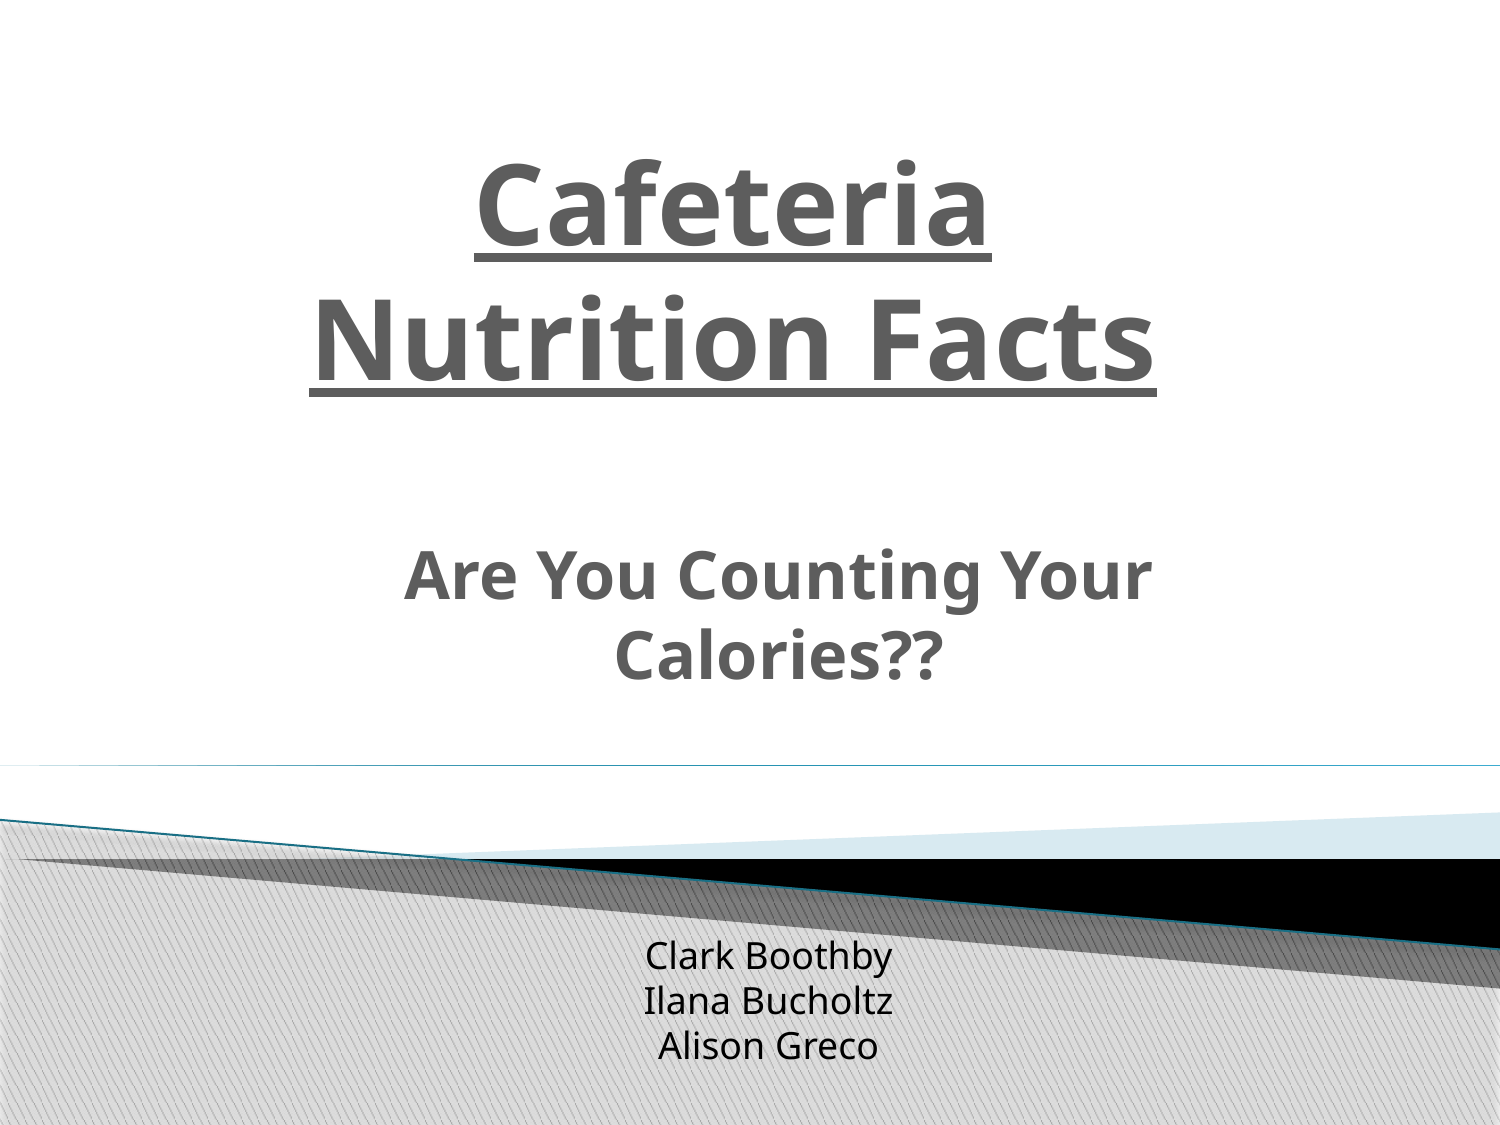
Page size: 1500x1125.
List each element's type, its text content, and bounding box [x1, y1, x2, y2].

text_box Clark Boothby Ilana Bucholtz Alison Greco [437, 924, 1100, 1075]
text_box Are You Counting Your Calories?? [287, 524, 1272, 700]
picture [5, 859, 1500, 989]
text_box Cafeteria Nutrition Facts [294, 124, 1172, 410]
